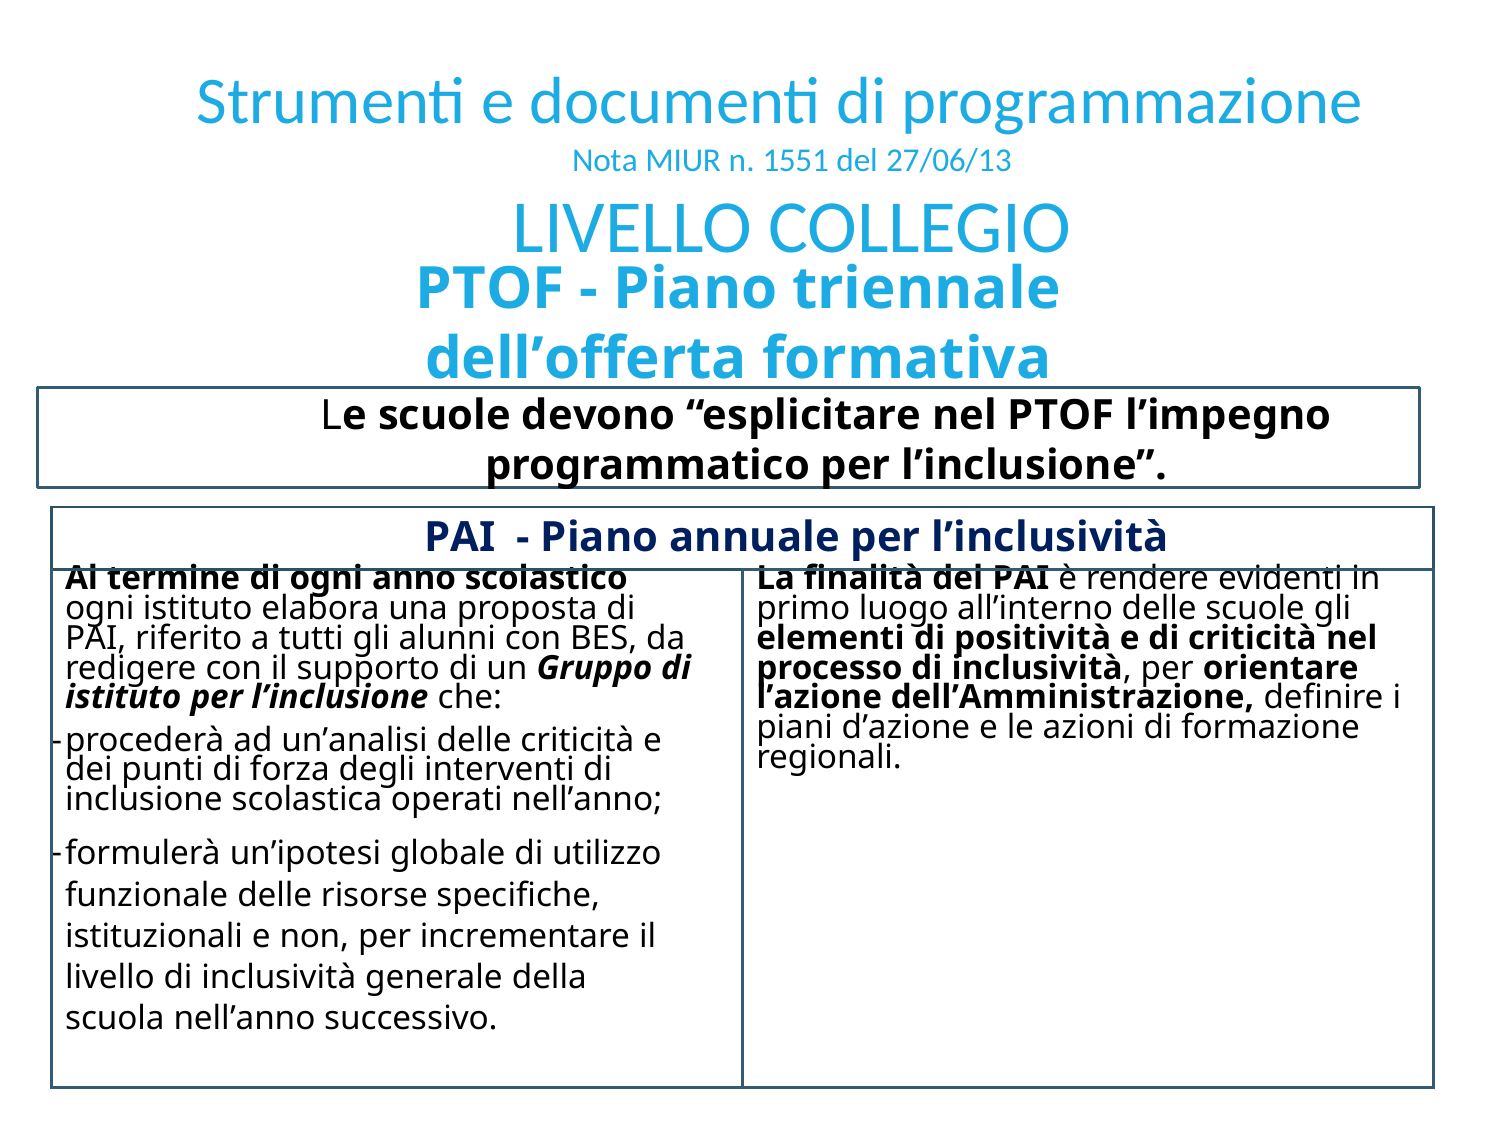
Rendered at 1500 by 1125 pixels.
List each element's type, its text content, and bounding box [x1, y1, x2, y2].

title Strumenti e documenti di programmazione Nota MIUR n. 1551 del 27/06/13 LIVELLO COLLEGIO [47, 56, 1453, 348]
table_cell Al termine di ogni anno scolastico ogni istituto elabora una proposta di PAI, riferito a tutti gli alunni con BES, da redigere con il supporto di un Gruppo di istituto per l’inclusione che: procederà ad un’analisi delle criticità e dei punti di forza degli interventi di inclusione scolastica operati nell’anno; formulerà un’ipotesi globale di utilizzo funzionale delle risorse specifiche, istituzionali e non, per incrementare il livello di inclusività generale della scuola nell’anno successivo. [53, 571, 741, 1086]
table_header PAI - Piano annuale per l’inclusività [53, 508, 1432, 568]
text_box [29, 29, 1470, 1095]
text_box PTOF - Piano triennale dell’offerta formativa [337, 249, 1137, 387]
table_cell La finalità del PAI è rendere evidenti in primo luogo all’interno delle scuole gli elementi di positività e di criticità nel processo di inclusività, per orientare l’azione dell’Amministrazione, definire i piani d’azione e le azioni di formazione regionali. [744, 571, 1432, 1086]
text_box Le scuole devono “esplicitare nel PTOF l’impegno programmatico per l’inclusione”. [37, 387, 1420, 488]
